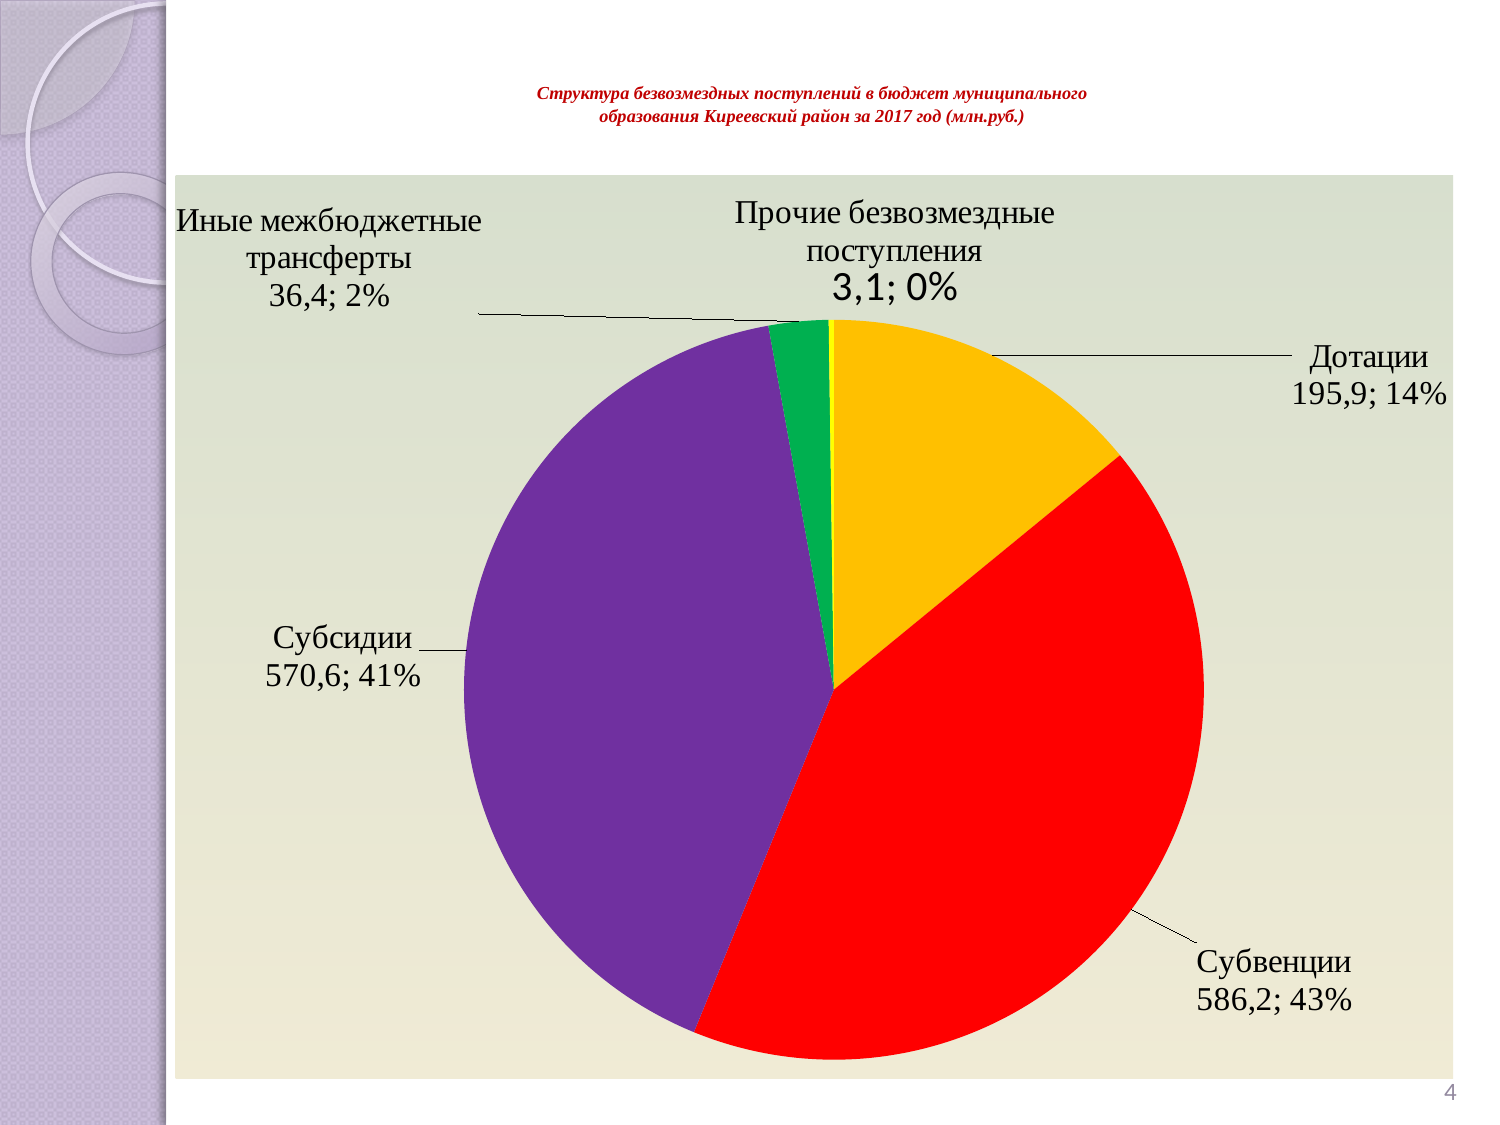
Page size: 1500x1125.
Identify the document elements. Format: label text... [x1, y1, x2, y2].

slide_number 4 [1413, 1034, 1488, 1113]
chart [175, 175, 1454, 1079]
title Структура безвозмездных поступлений в бюджет муниципального образования Киреевский район за 2017 год (млн.руб.) [175, 0, 1450, 173]
